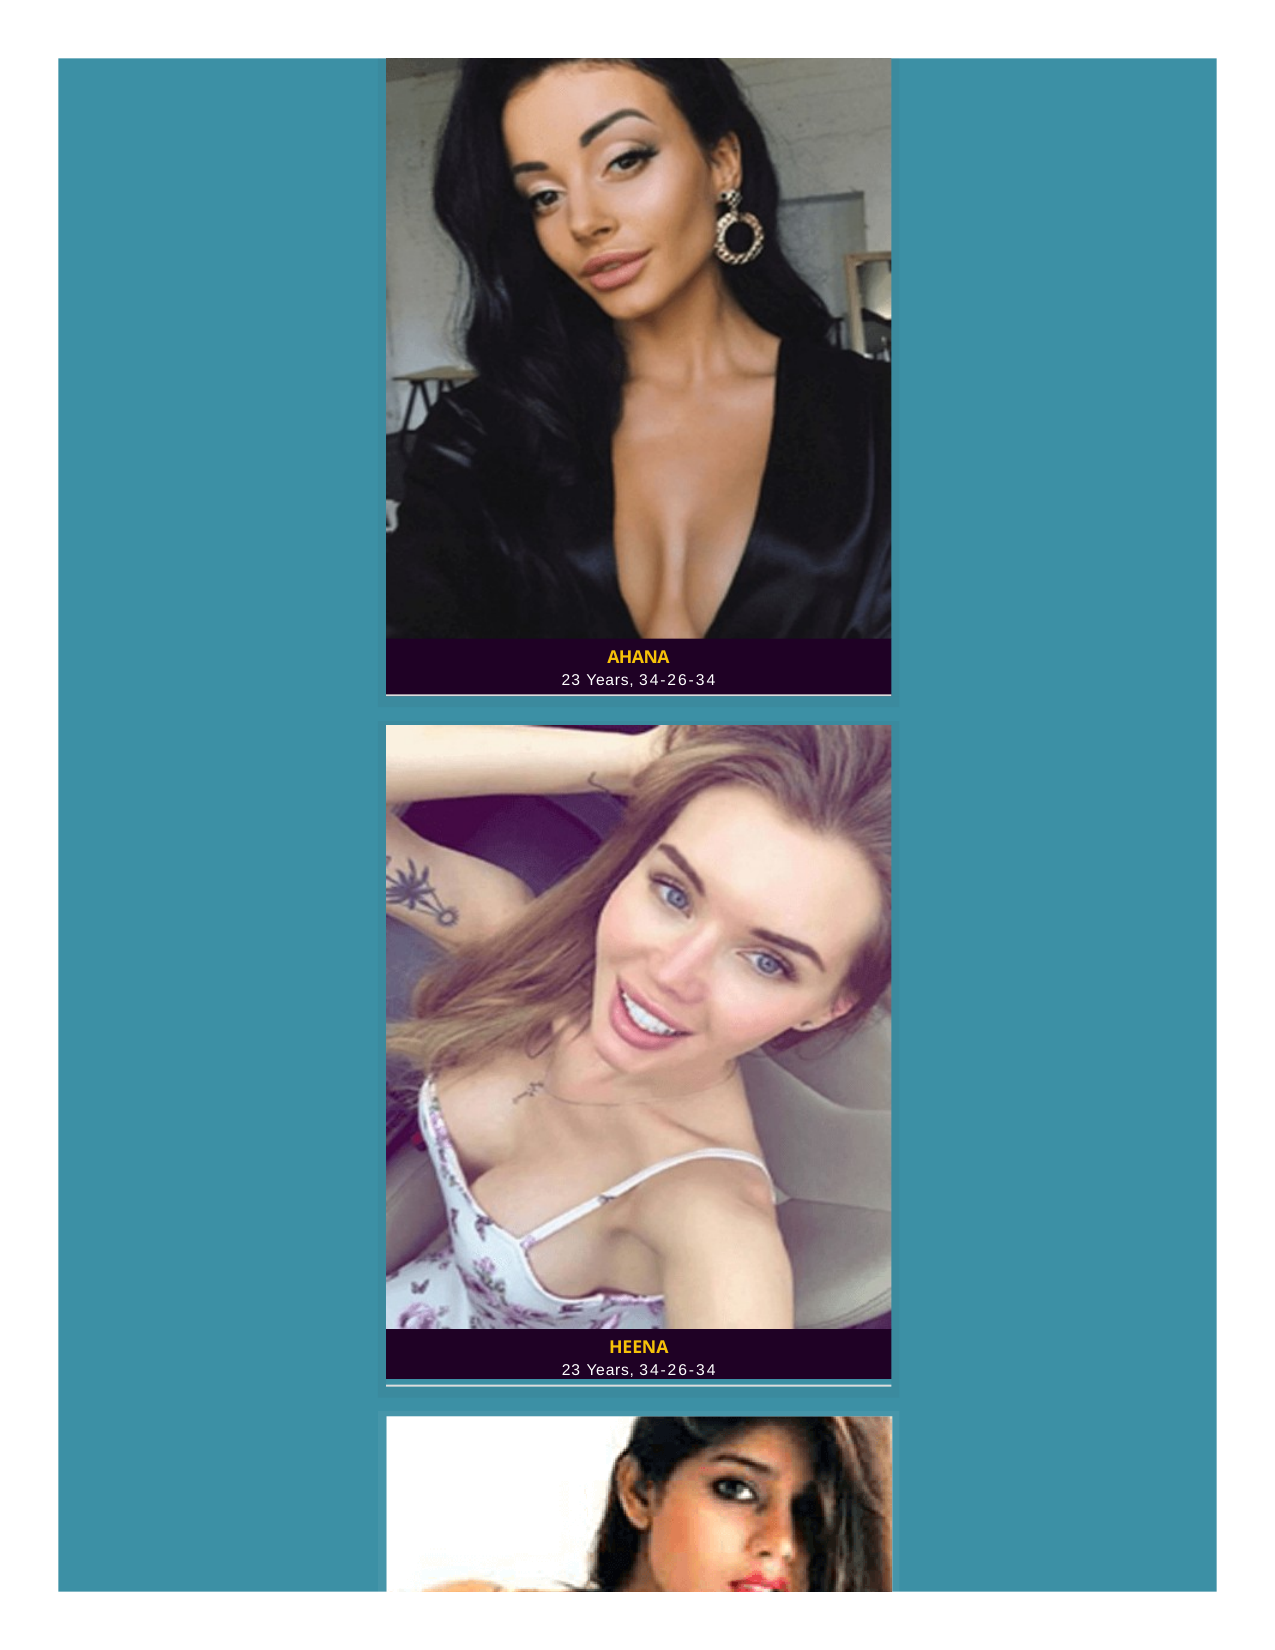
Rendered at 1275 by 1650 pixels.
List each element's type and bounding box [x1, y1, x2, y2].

text_box [377, 720, 900, 1398]
text_box [58, 58, 1217, 1592]
